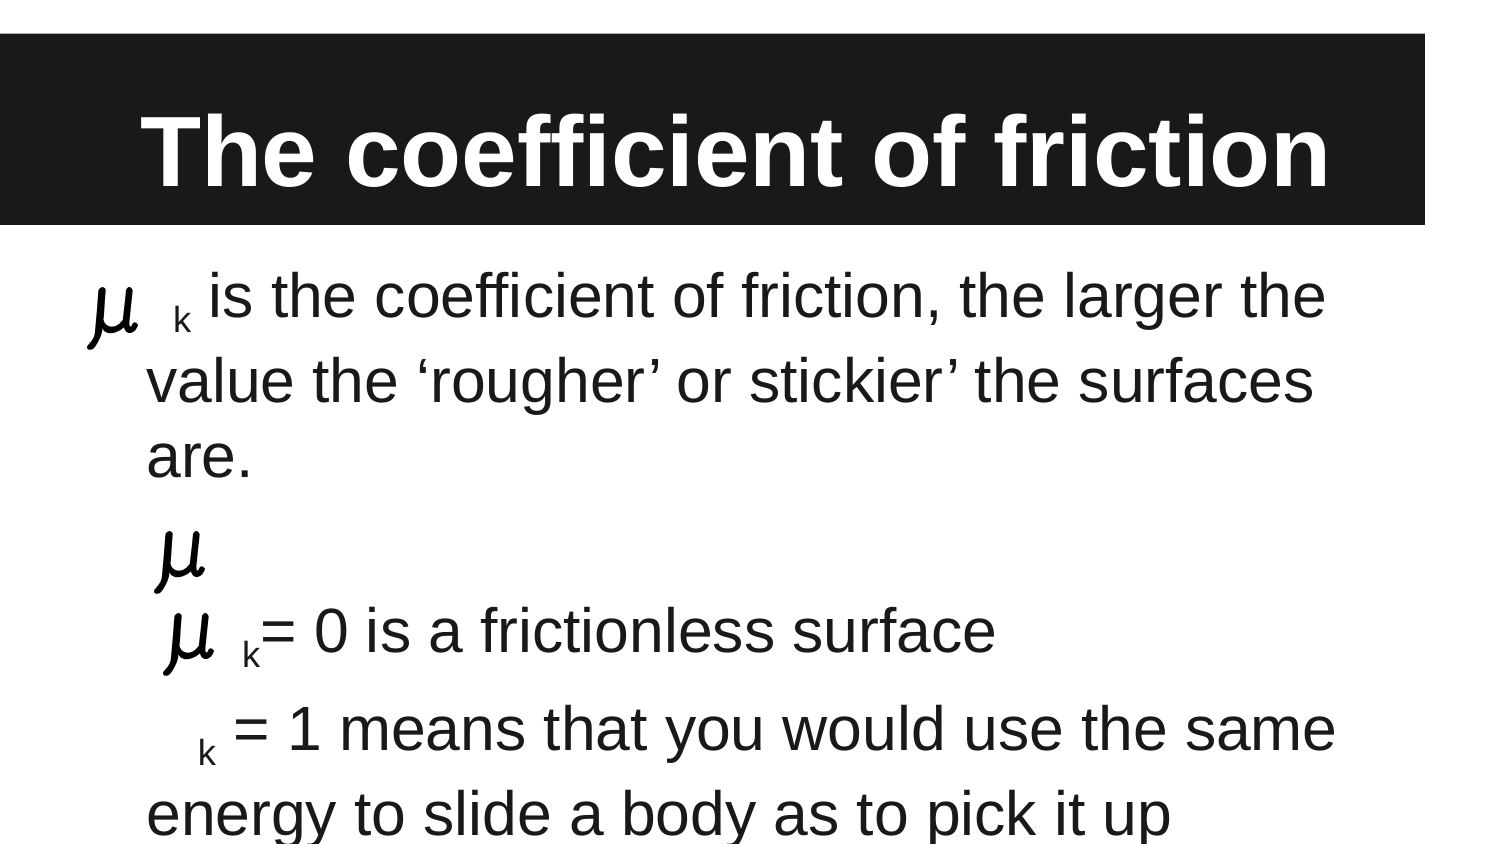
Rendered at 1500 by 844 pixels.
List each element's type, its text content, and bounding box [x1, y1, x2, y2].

picture [154, 531, 205, 595]
list k is the coefficient of friction, the larger the value the ‘rougher’ or stickier’ the surfaces are. k= 0 is a frictionless surface k = 1 means that you would use the same energy to slide a body as to pick it up [75, 239, 1425, 808]
title The coefficient of friction [75, 33, 1425, 221]
picture [87, 287, 139, 350]
picture [163, 612, 214, 676]
